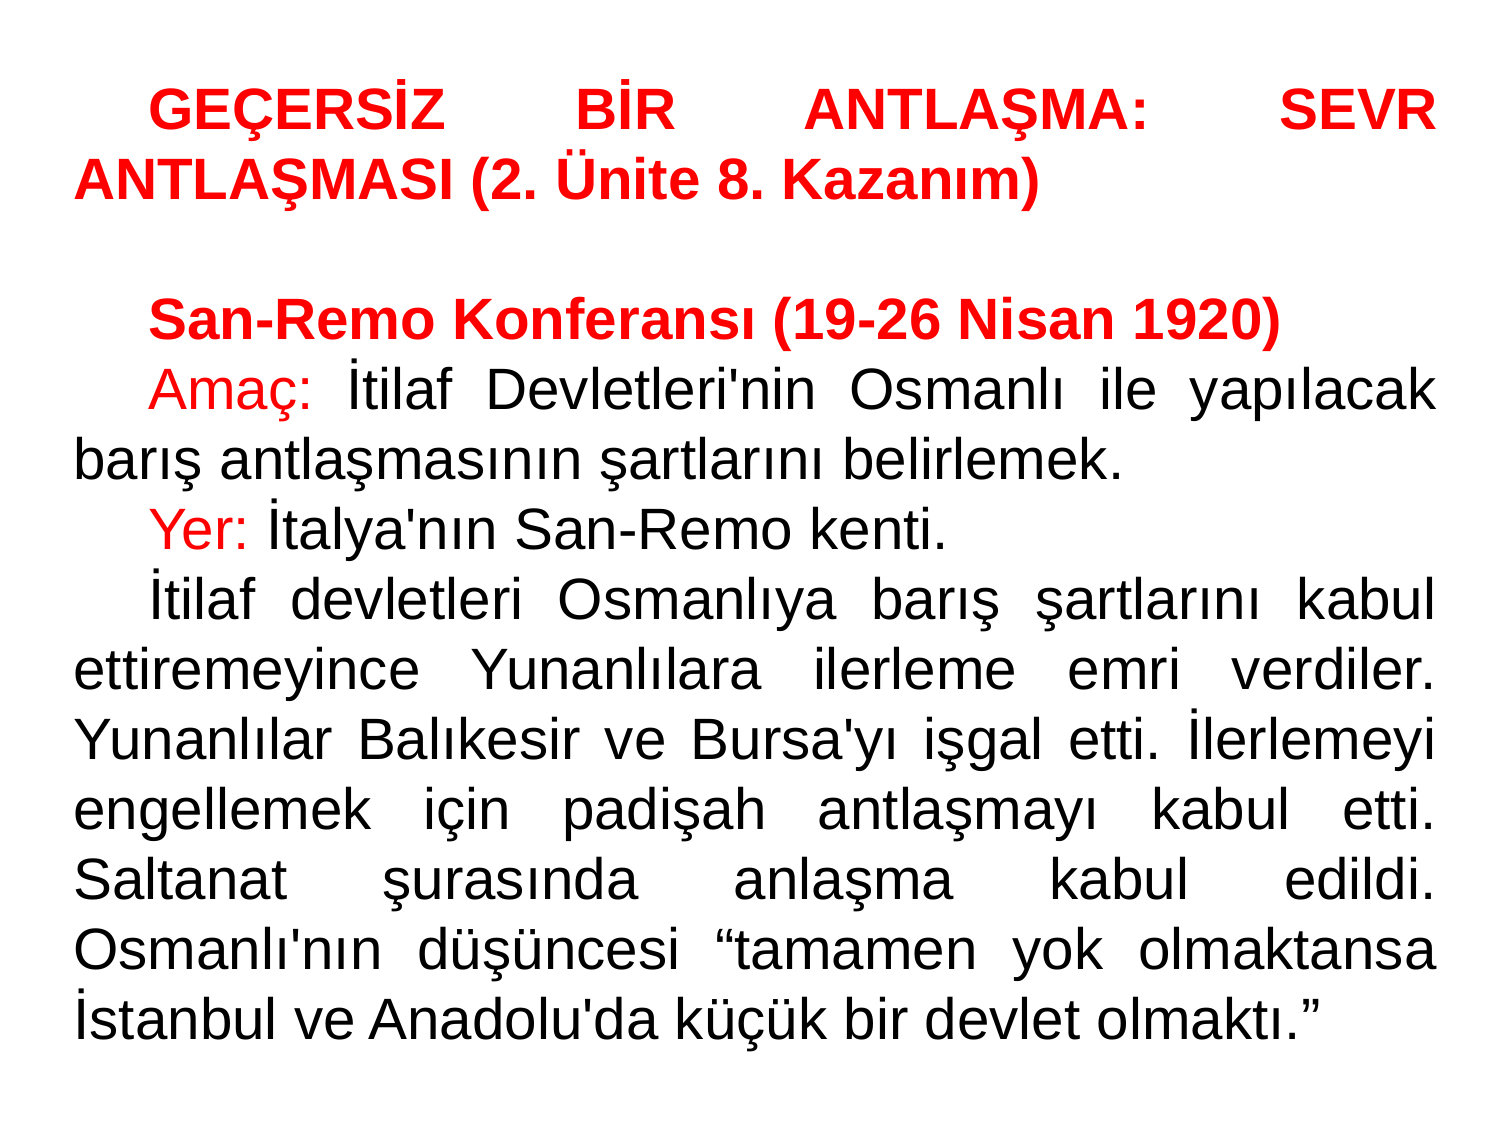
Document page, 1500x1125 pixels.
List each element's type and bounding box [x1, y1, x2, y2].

text_box [58, 63, 1453, 1059]
